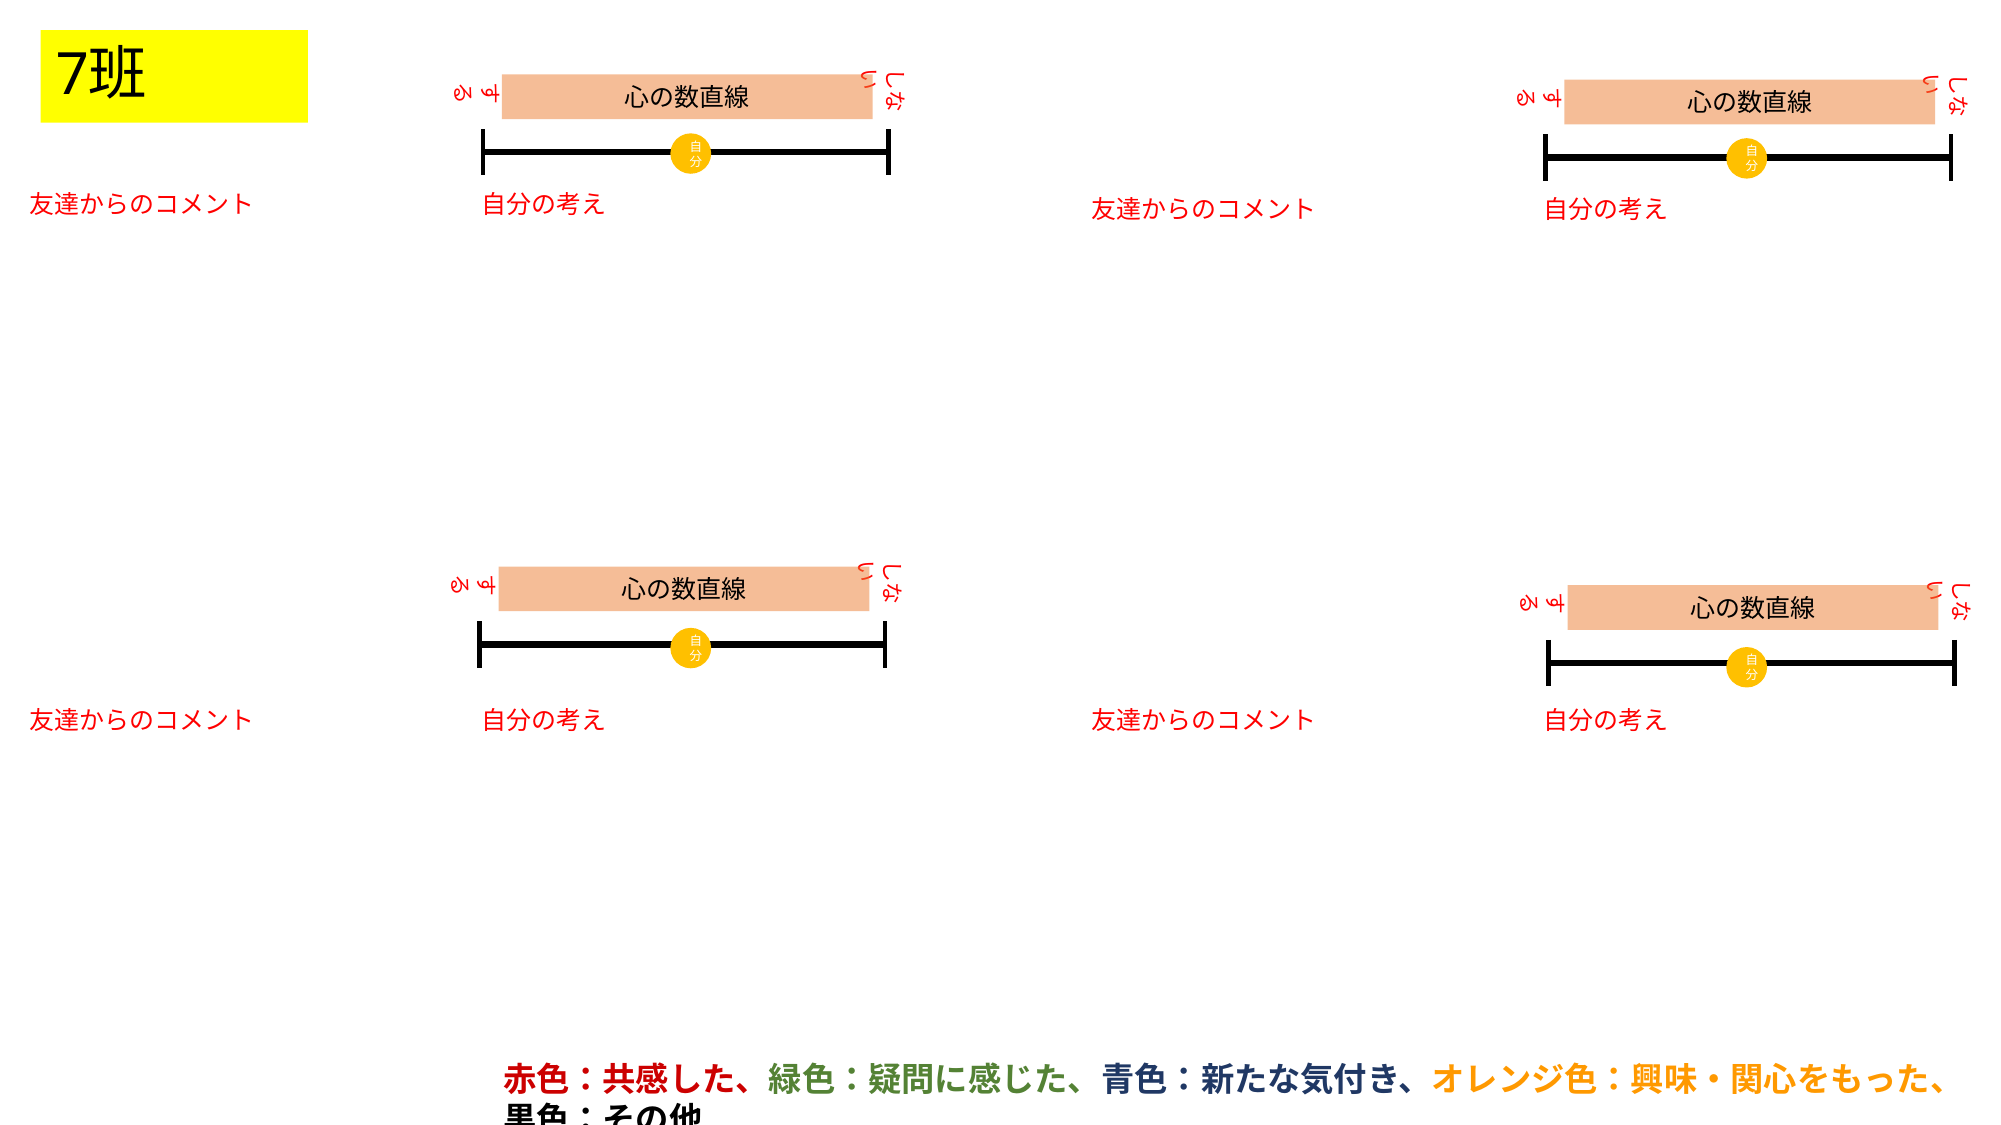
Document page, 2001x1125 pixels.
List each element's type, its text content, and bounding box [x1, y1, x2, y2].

list 7班 [40, 30, 308, 123]
text_box 自分 [1726, 647, 1768, 688]
text_box 自分 [670, 627, 712, 669]
text_box 自分 [1726, 138, 1768, 179]
text_box 自分 [670, 133, 712, 174]
